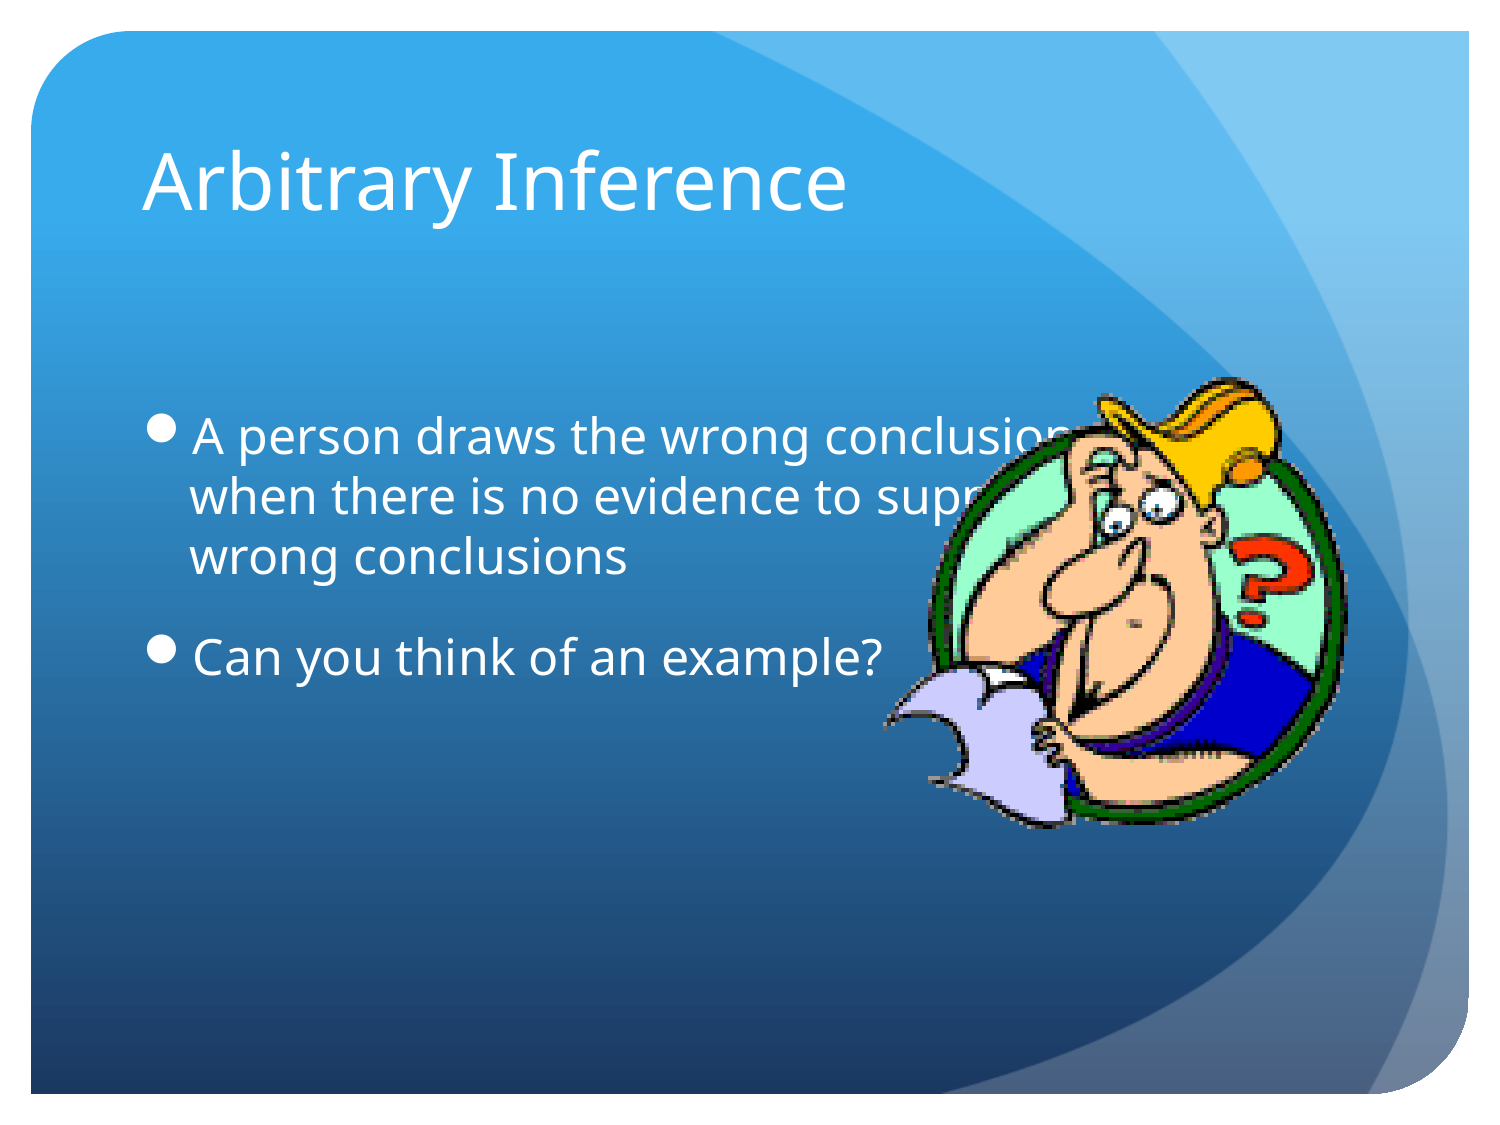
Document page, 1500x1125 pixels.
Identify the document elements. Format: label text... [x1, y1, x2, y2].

title Arbitrary Inference [127, 62, 1372, 234]
picture [24, 30, 1473, 1094]
list A person draws the wrong conclusion- even when there is no evidence to support these wrong conclusions Can you think of an example? [127, 299, 1372, 991]
